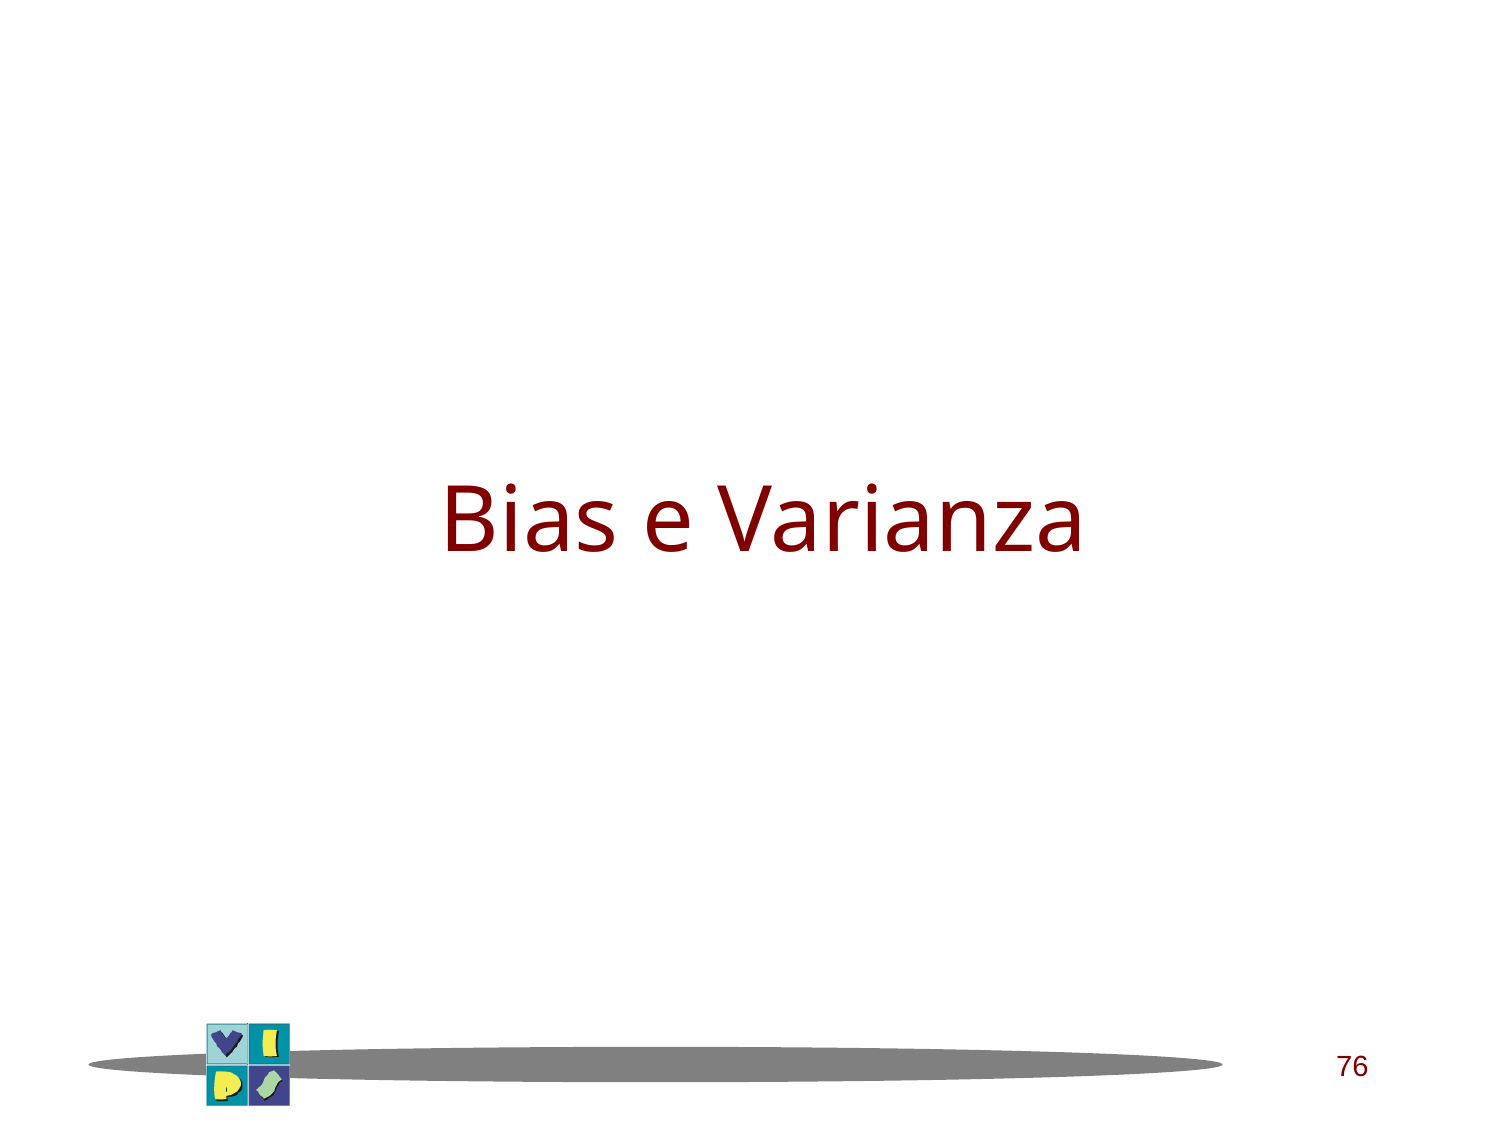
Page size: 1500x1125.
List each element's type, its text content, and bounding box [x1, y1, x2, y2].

slide_number 76 [1033, 1039, 1384, 1118]
title Bias e Varianza [88, 420, 1439, 609]
picture [206, 1023, 290, 1106]
